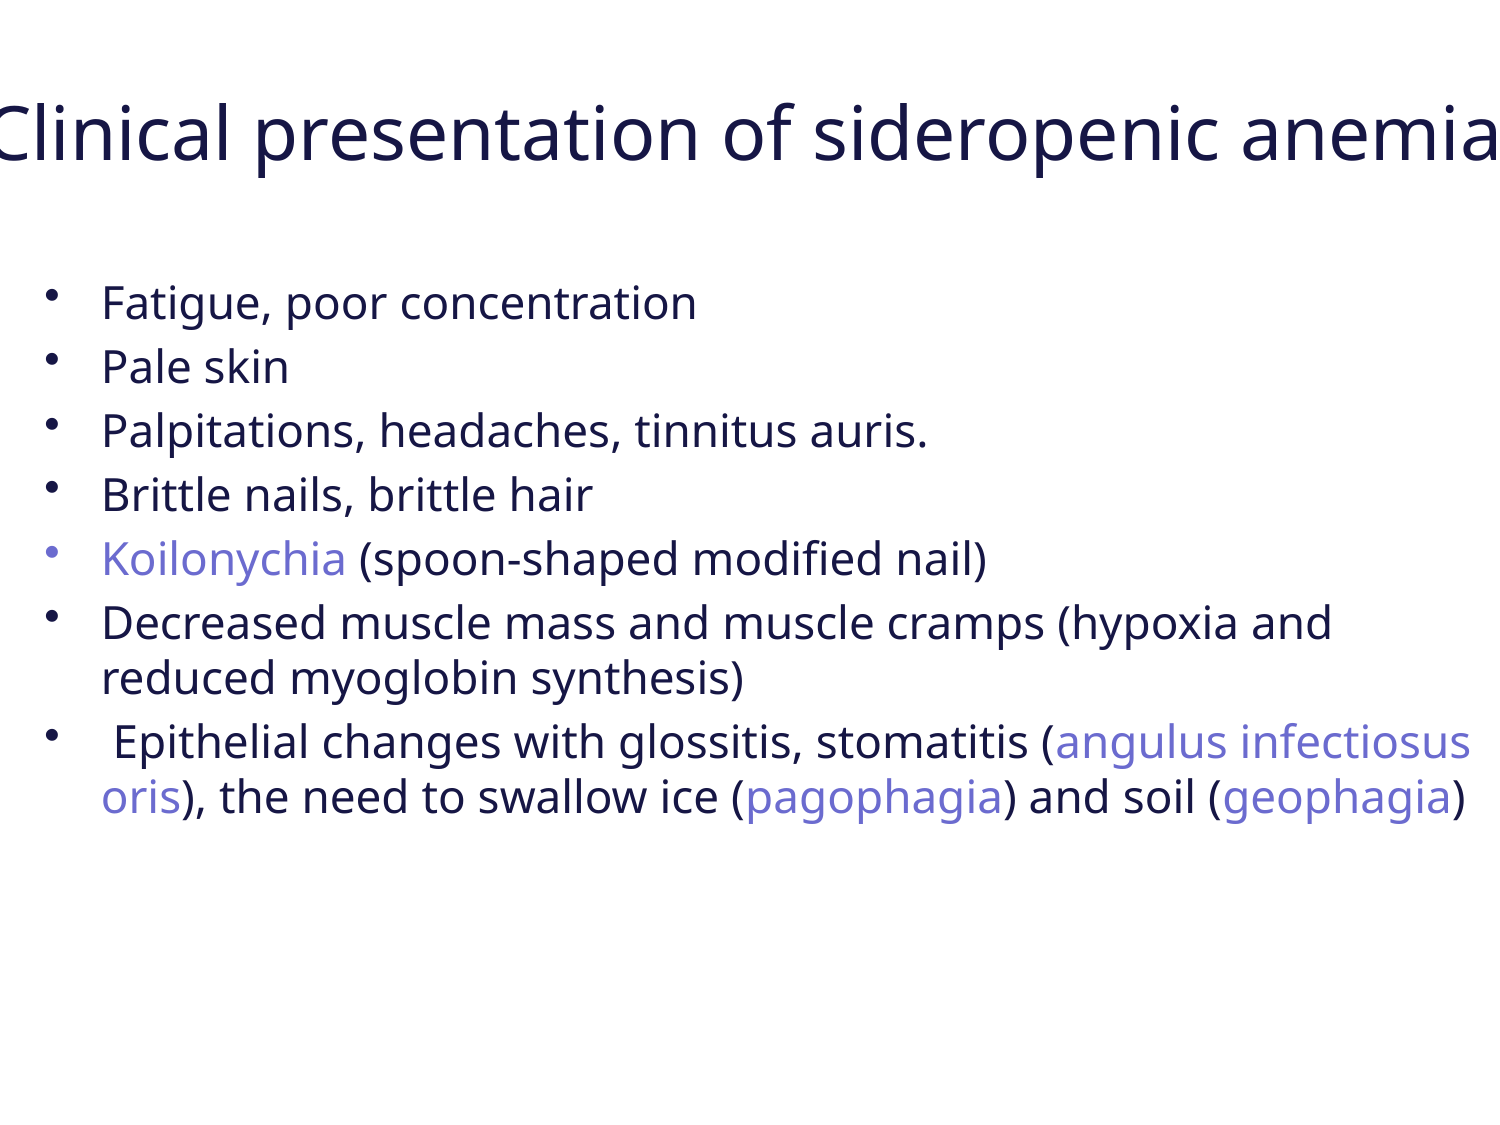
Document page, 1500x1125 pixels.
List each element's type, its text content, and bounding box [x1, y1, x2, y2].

title Clinical presentation of sideropenic anemia [0, 42, 1500, 219]
list Fatigue, poor concentration Pale skin Palpitations, headaches, tinnitus auris. Brittle nails, brittle hair Koilonychia (spoon-shaped modified nail) Decreased muscle mass and muscle cramps (hypoxia and reduced myoglobin synthesis) Epithelial changes with glossitis, stomatitis (angulus infectiosus oris), the need to swallow ice (pagophagia) and soil (geophagia) [29, 265, 1500, 1083]
